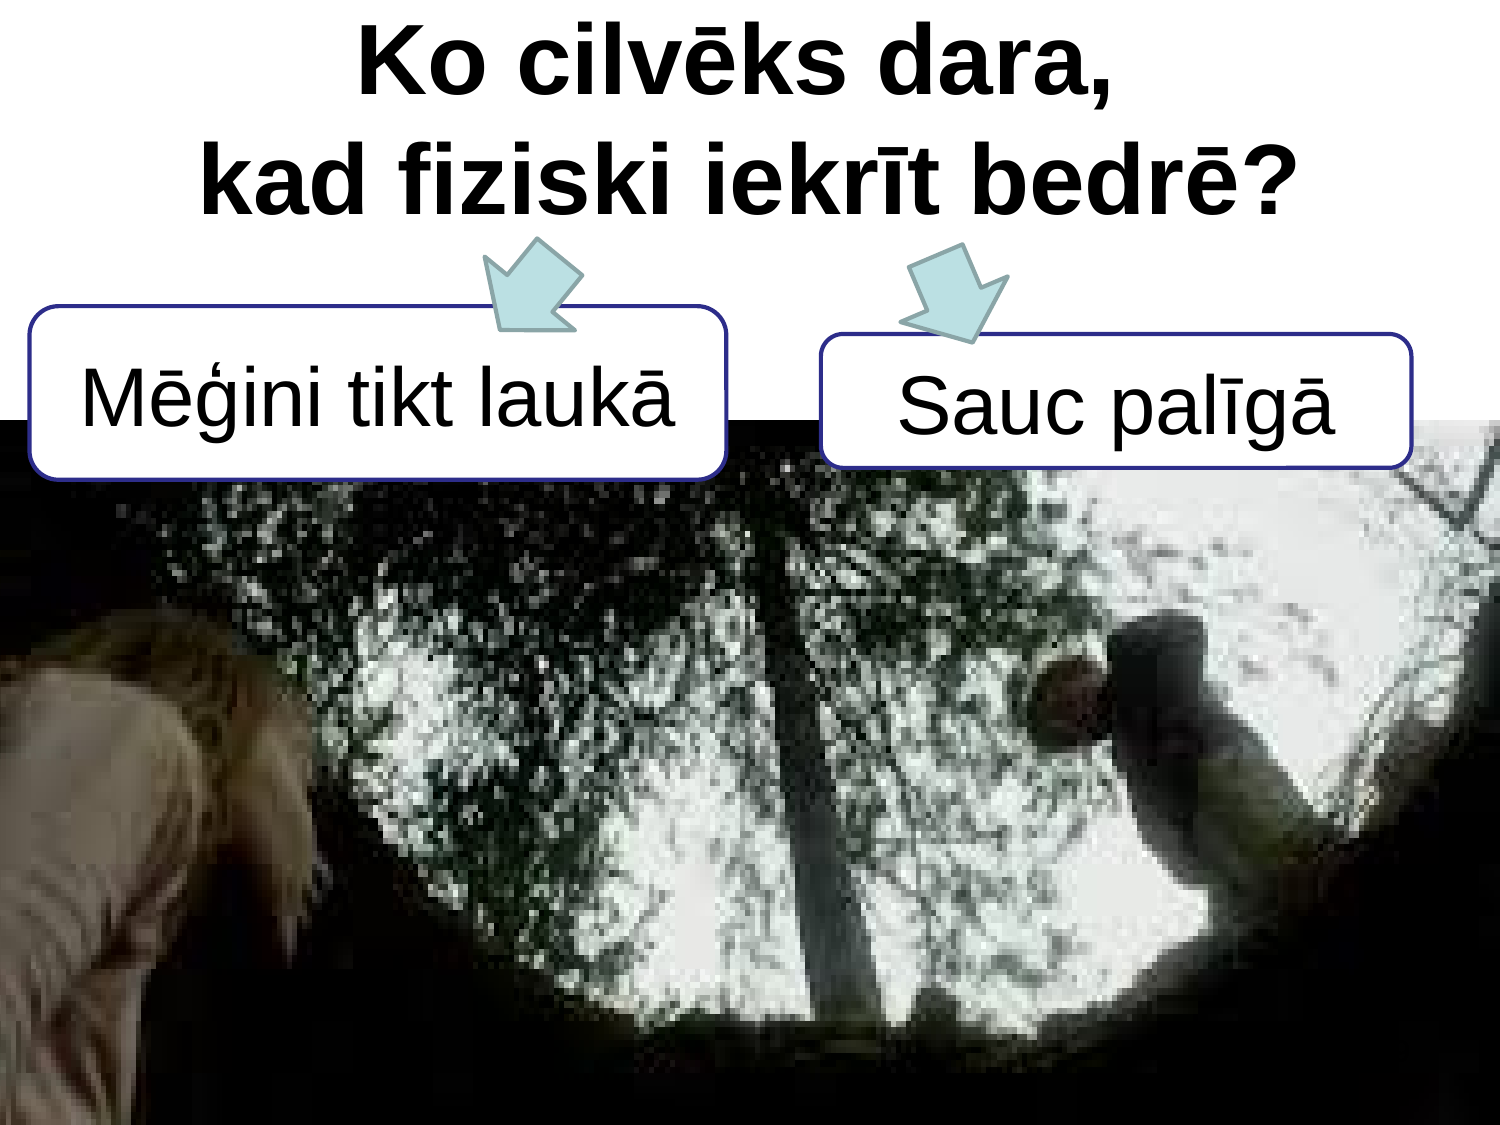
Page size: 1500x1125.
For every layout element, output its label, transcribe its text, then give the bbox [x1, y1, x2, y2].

text_box Mēģini tikt laukā [27, 304, 729, 419]
title Ko cilvēks dara, kad fiziski iekrīt bedrē? [0, 44, 1500, 185]
text_box [482, 236, 585, 333]
picture [0, 420, 1500, 1125]
text_box Sauc palīgā [818, 331, 1414, 419]
text_box [898, 242, 1010, 345]
